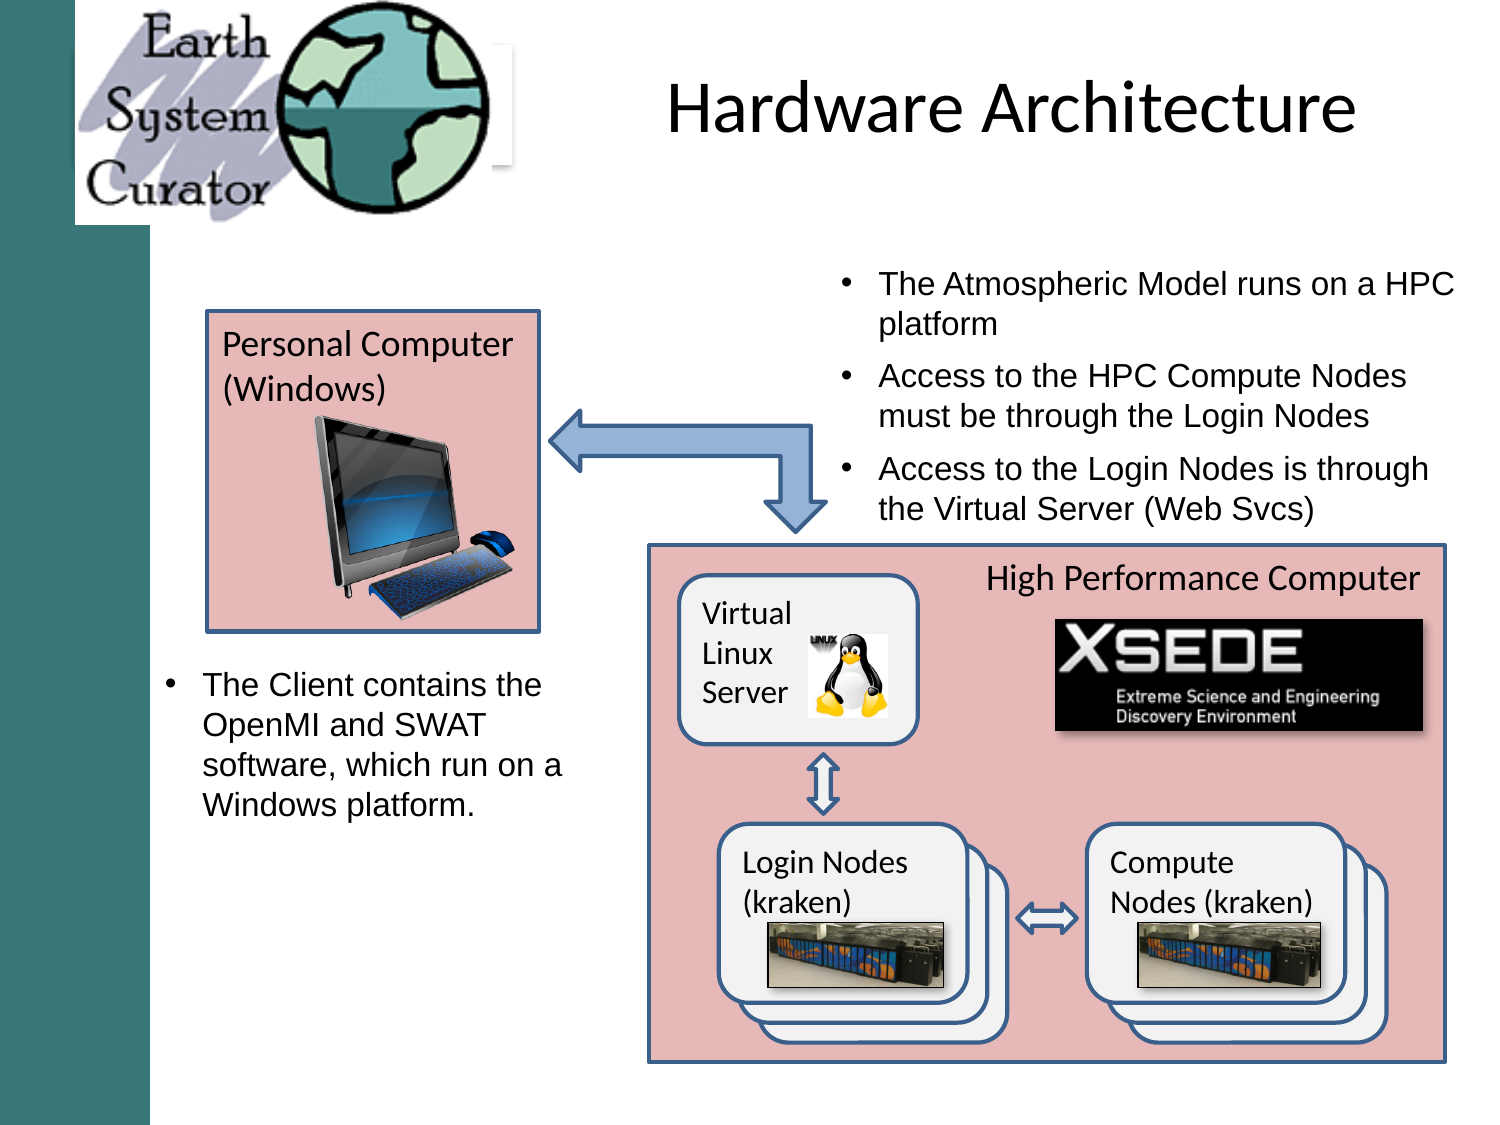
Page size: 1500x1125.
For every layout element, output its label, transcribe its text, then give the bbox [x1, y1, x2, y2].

text_box [806, 754, 841, 816]
title Hardware Architecture [599, 49, 1426, 156]
picture [1056, 620, 1422, 731]
picture [75, 0, 492, 225]
text_box [1015, 901, 1079, 936]
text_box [207, 310, 540, 632]
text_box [1086, 823, 1387, 1043]
text_box The Atmospheric Model runs on a HPC platform Access to the HPC Compute Nodes must be through the Login Nodes Access to the Login Nodes is through the Virtual Server (Web Svcs) [826, 254, 1500, 535]
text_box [718, 823, 1008, 1043]
text_box High Performance Computer [647, 543, 1447, 1064]
text_box [547, 408, 826, 535]
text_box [678, 574, 918, 745]
text_box The Client contains the OpenMI and SWAT software, which run on a Windows platform. [150, 655, 637, 831]
